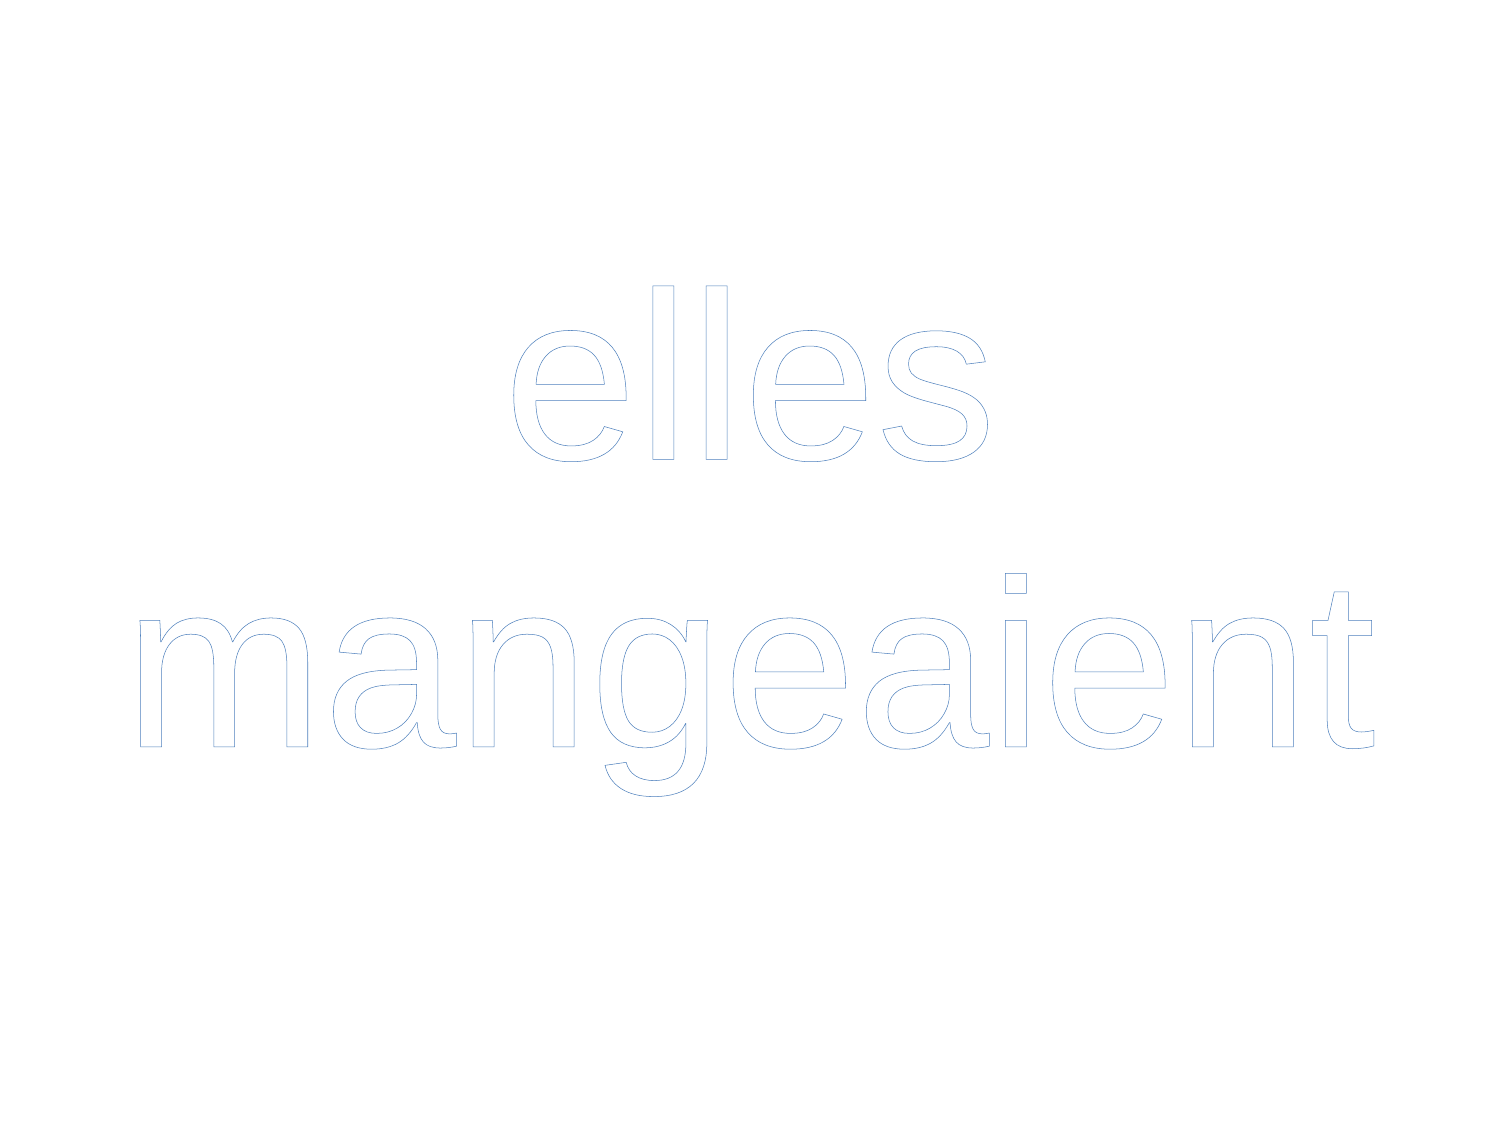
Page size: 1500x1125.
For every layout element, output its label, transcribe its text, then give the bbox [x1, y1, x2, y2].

text_box elles mangeaient [0, 212, 1500, 803]
